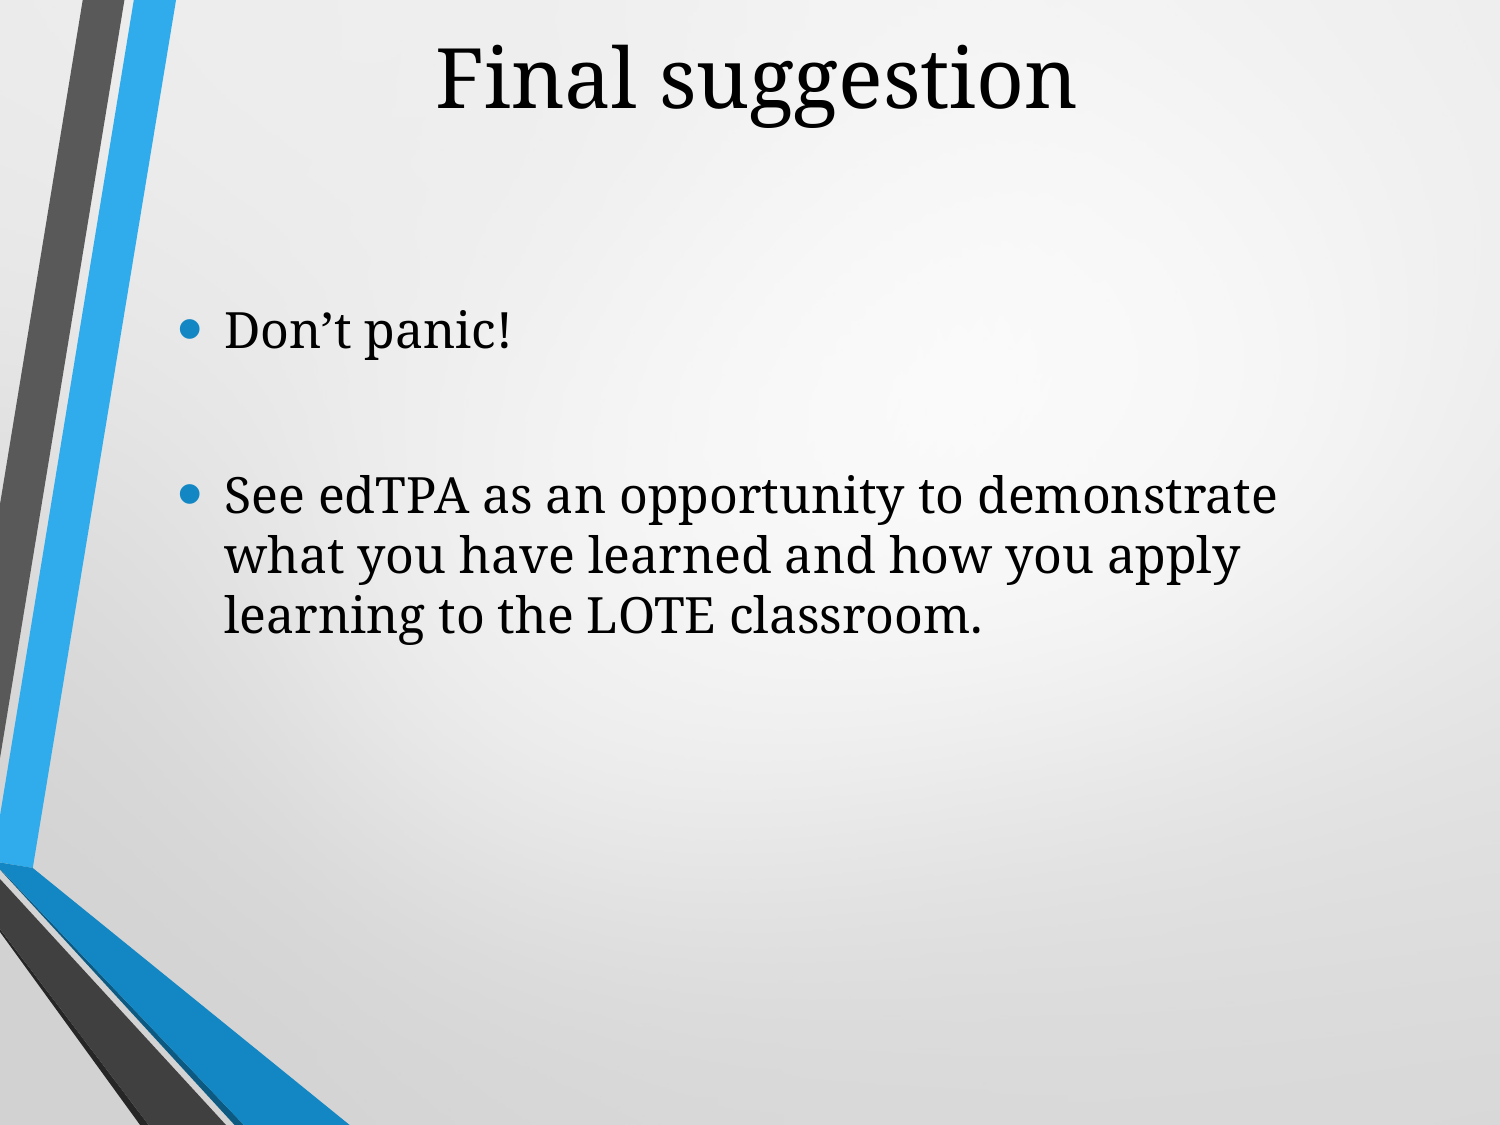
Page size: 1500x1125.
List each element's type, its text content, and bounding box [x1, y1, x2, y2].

list Don’t panic! See edTPA as an opportunity to demonstrate what you have learned and how you apply learning to the LOTE classroom. [162, 362, 1427, 910]
title Final suggestion [125, 0, 1389, 288]
